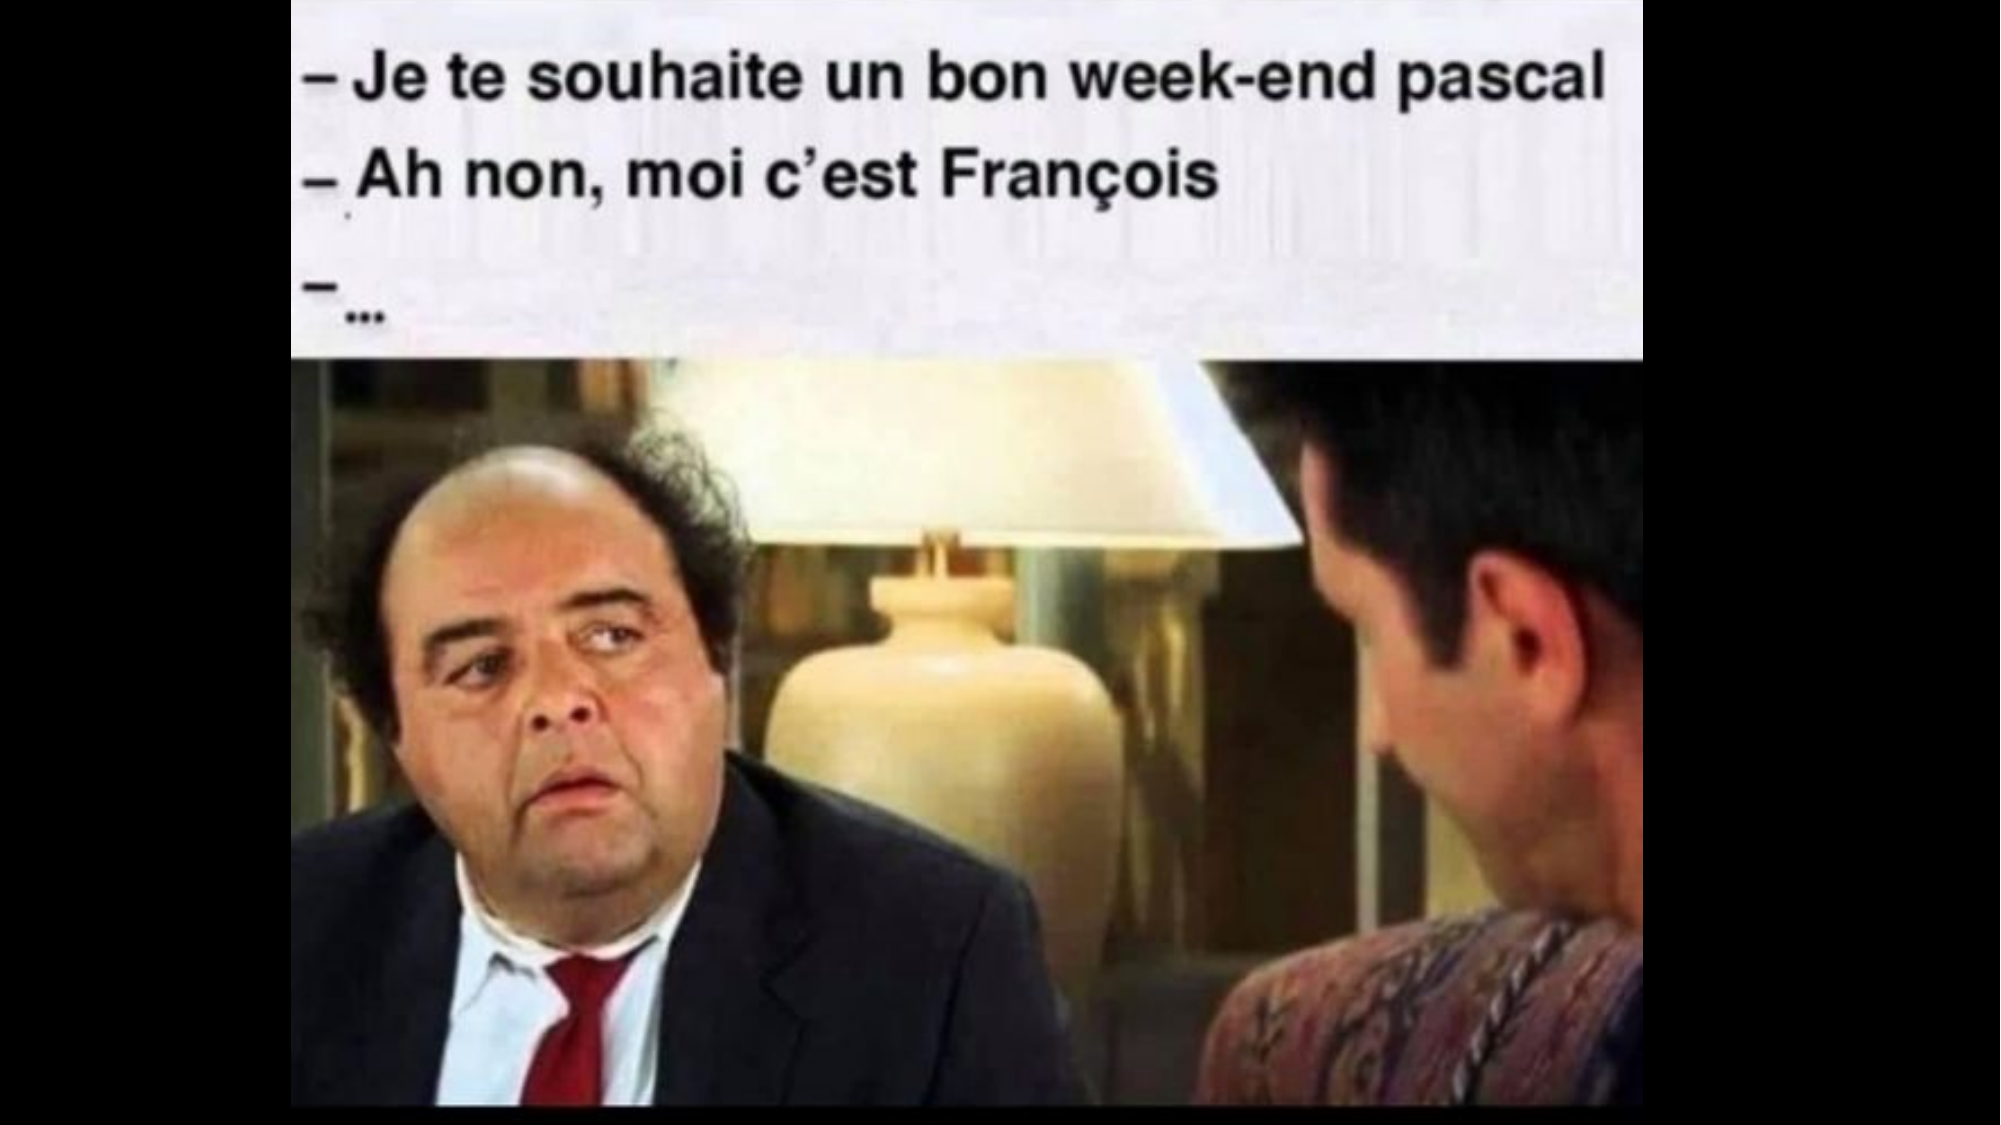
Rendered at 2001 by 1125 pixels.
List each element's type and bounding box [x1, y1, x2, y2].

list [291, 0, 1643, 1125]
